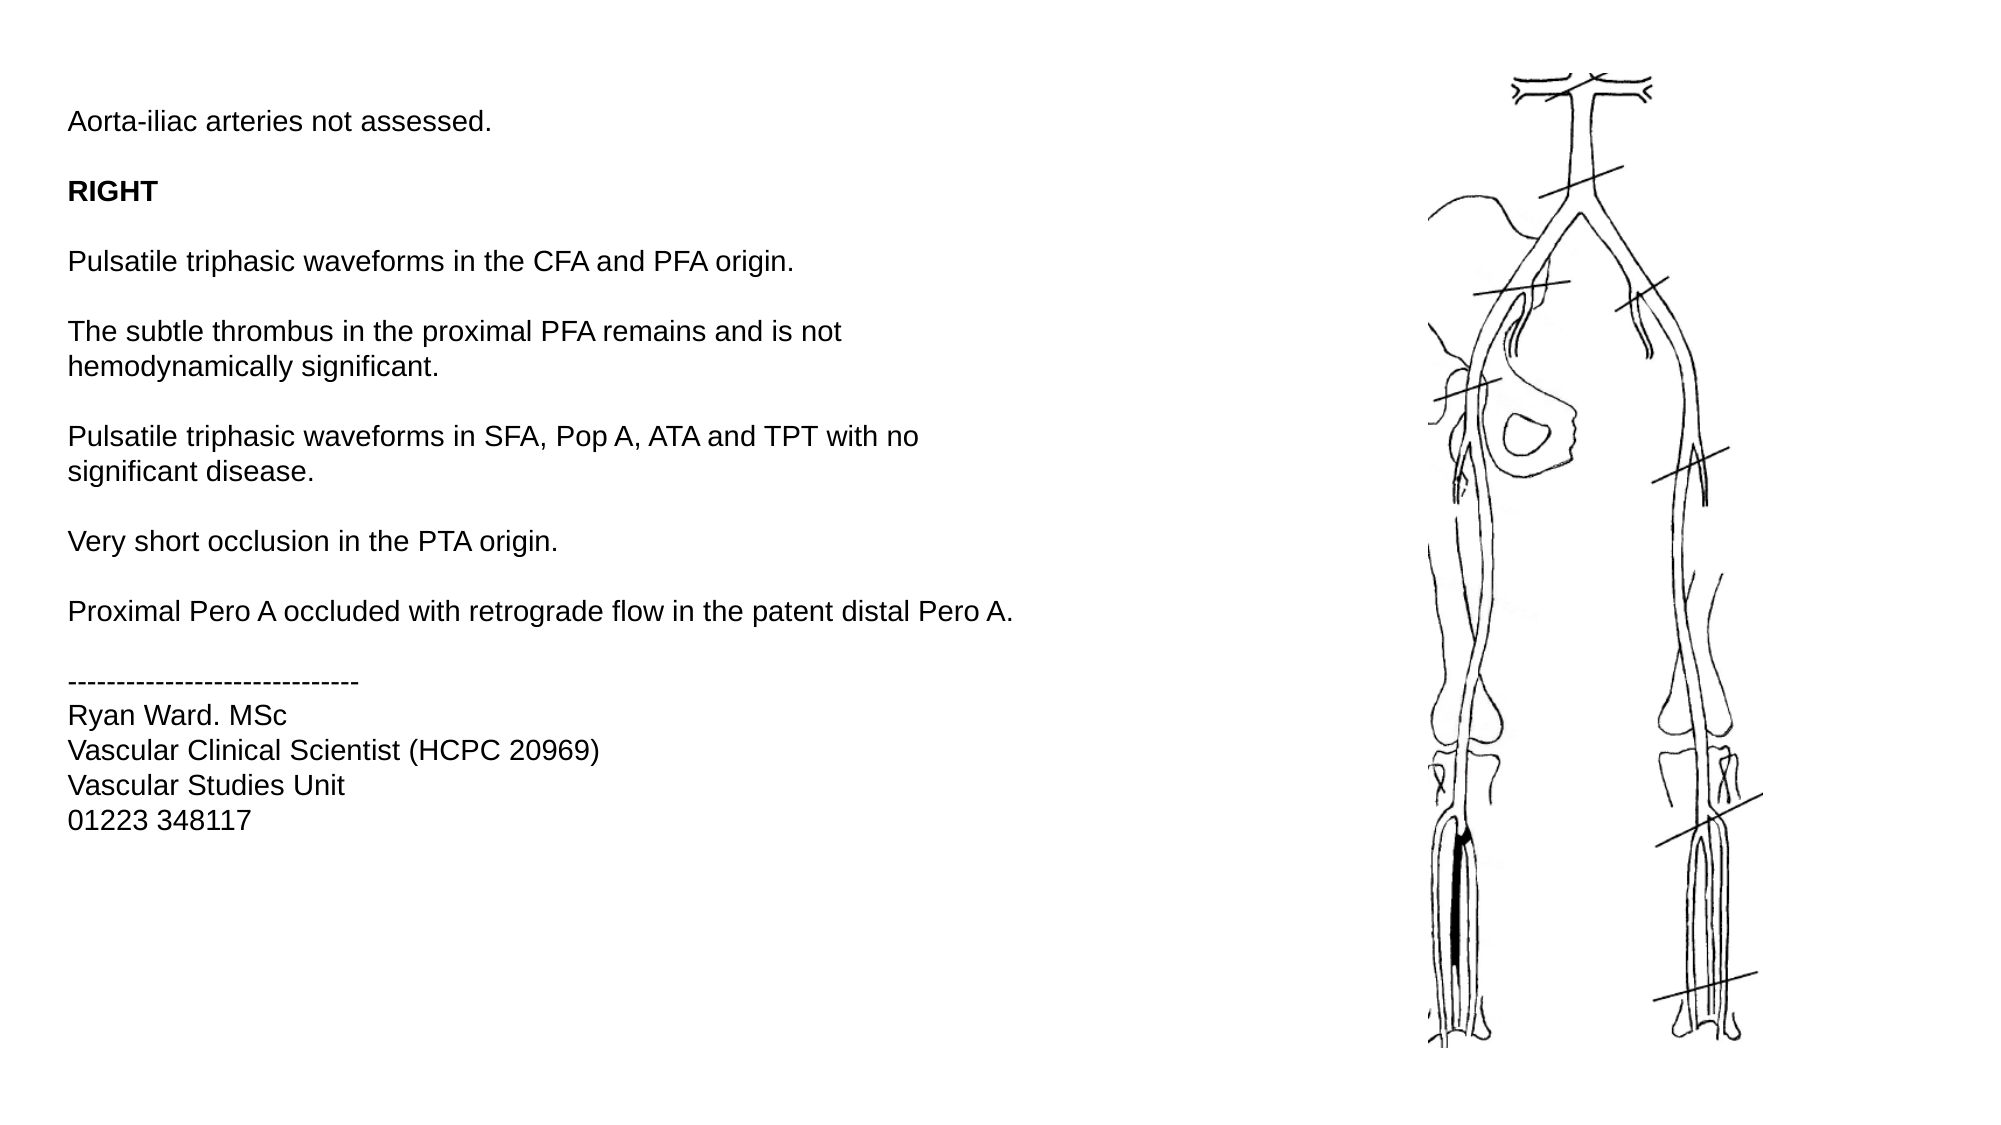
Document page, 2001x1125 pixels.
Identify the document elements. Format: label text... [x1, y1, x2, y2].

text_box Aorta-iliac arteries not assessed. RIGHT Pulsatile triphasic waveforms in the CFA and PFA origin. The subtle thrombus in the proximal PFA remains and is not hemodynamically significant. Pulsatile triphasic waveforms in SFA, Pop A, ATA and TPT with no significant disease. Very short occlusion in the PTA origin. Proximal Pero A occluded with retrograde flow in the patent distal Pero A. ------------------------------ Ryan Ward. MSc Vascular Clinical Scientist (HCPC 20969) Vascular Studies Unit 01223 348117 [52, 95, 1053, 844]
picture [1428, 73, 1763, 1048]
